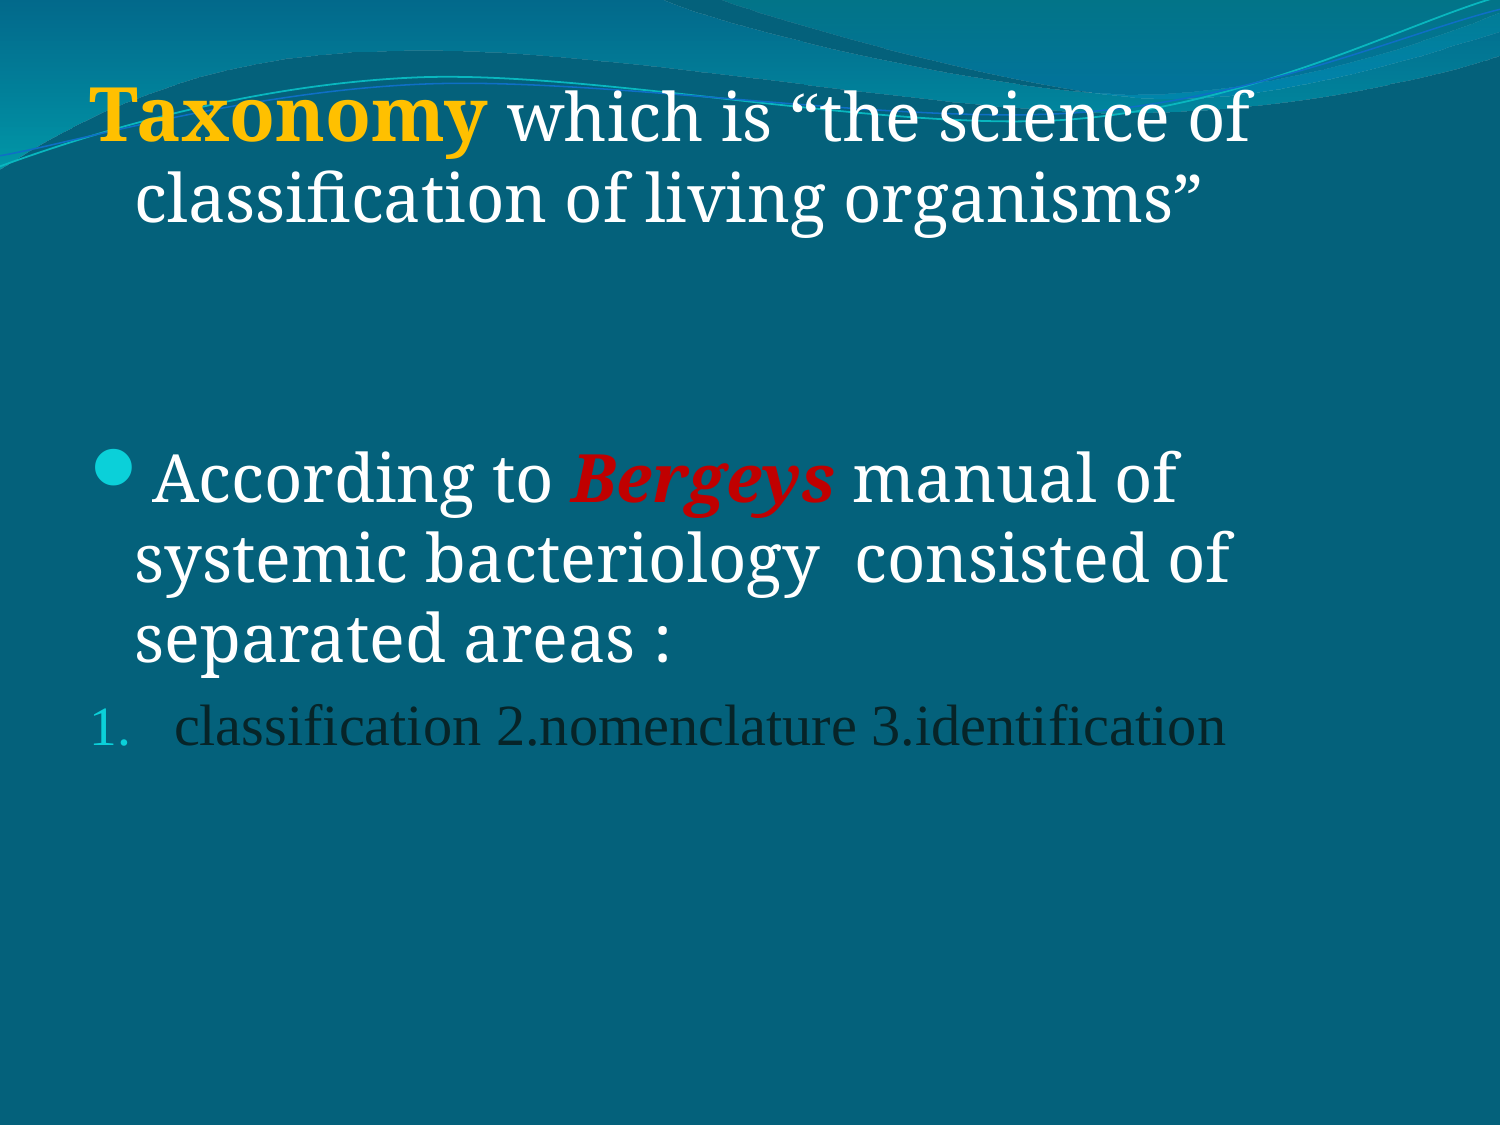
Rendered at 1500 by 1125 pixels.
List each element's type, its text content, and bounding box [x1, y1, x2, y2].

list Taxonomy which is “the science of classification of living organisms” According to Bergeys manual of systemic bacteriology consisted of separated areas : classification 2.nomenclature 3.identification [75, 58, 1425, 1005]
